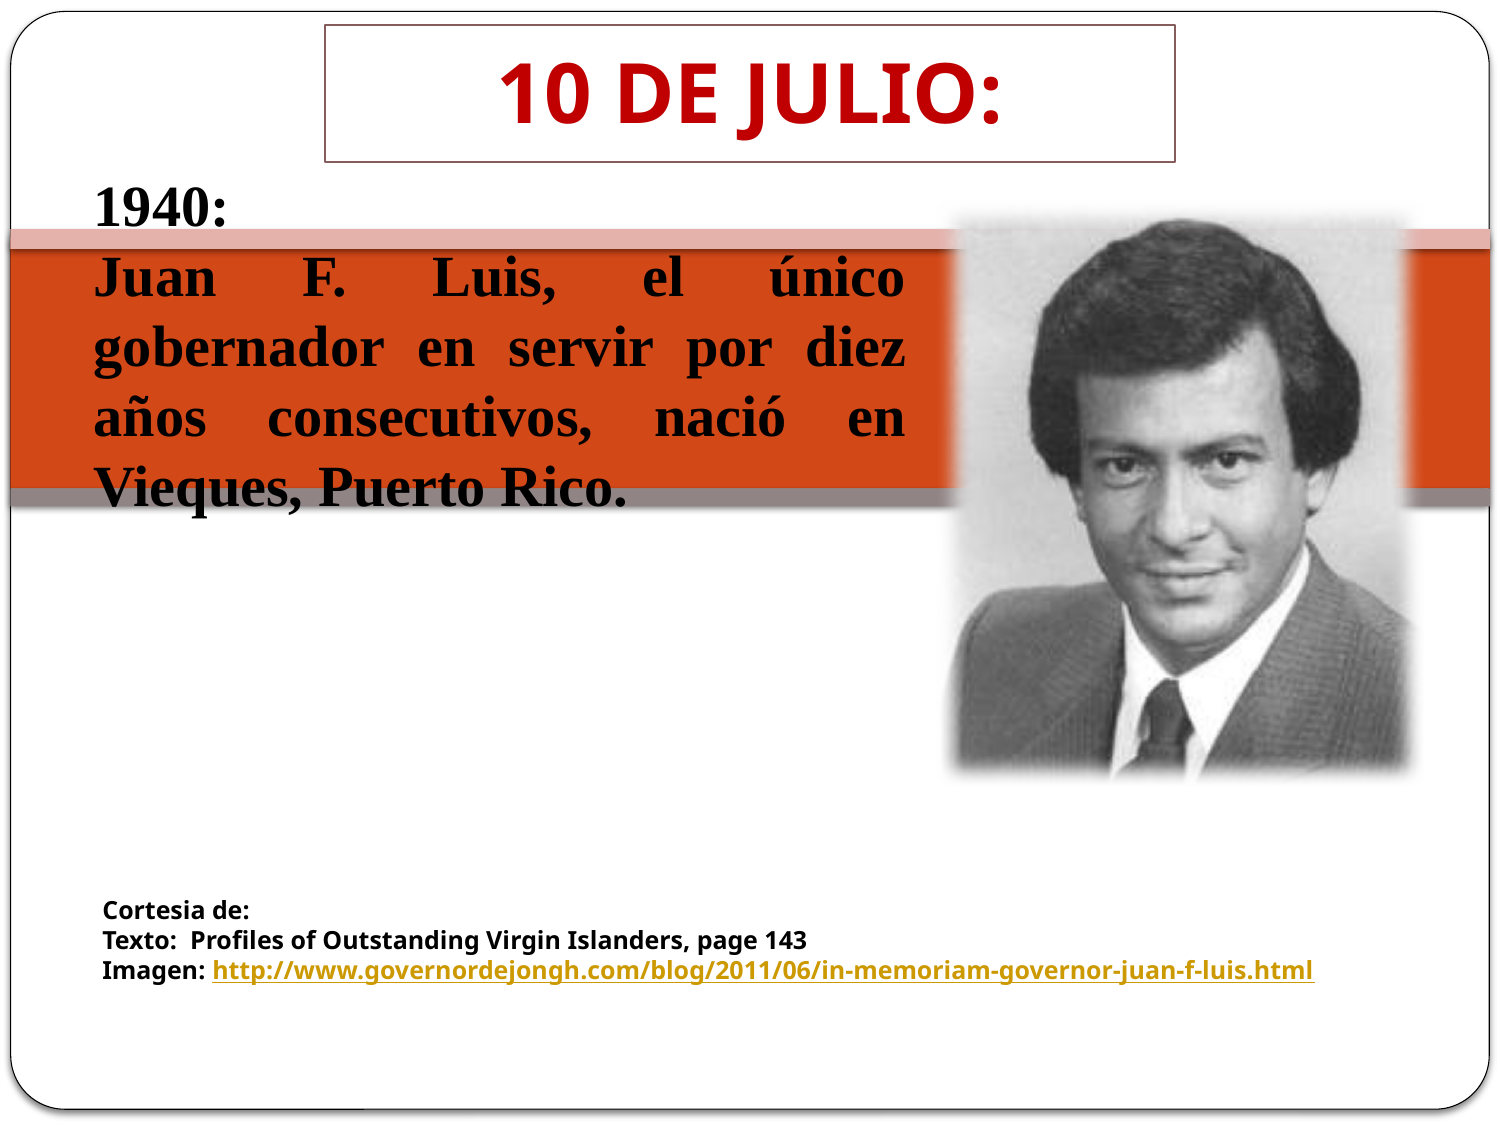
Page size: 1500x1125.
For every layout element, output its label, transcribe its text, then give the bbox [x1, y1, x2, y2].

picture [935, 199, 1426, 788]
text_box Cortesia de: Texto: Profiles of Outstanding Virgin Islanders, page 143 Imagen: http://www.governordejongh.com/blog/2011/06/in-memoriam-governor-juan-f-luis.html [87, 887, 1413, 997]
title 10 DE JULIO: [324, 24, 1176, 163]
text_box 1940: Juan F. Luis, el único gobernador en servir por diez años consecutivos, nació en Vieques, Puerto Rico. [87, 162, 913, 738]
